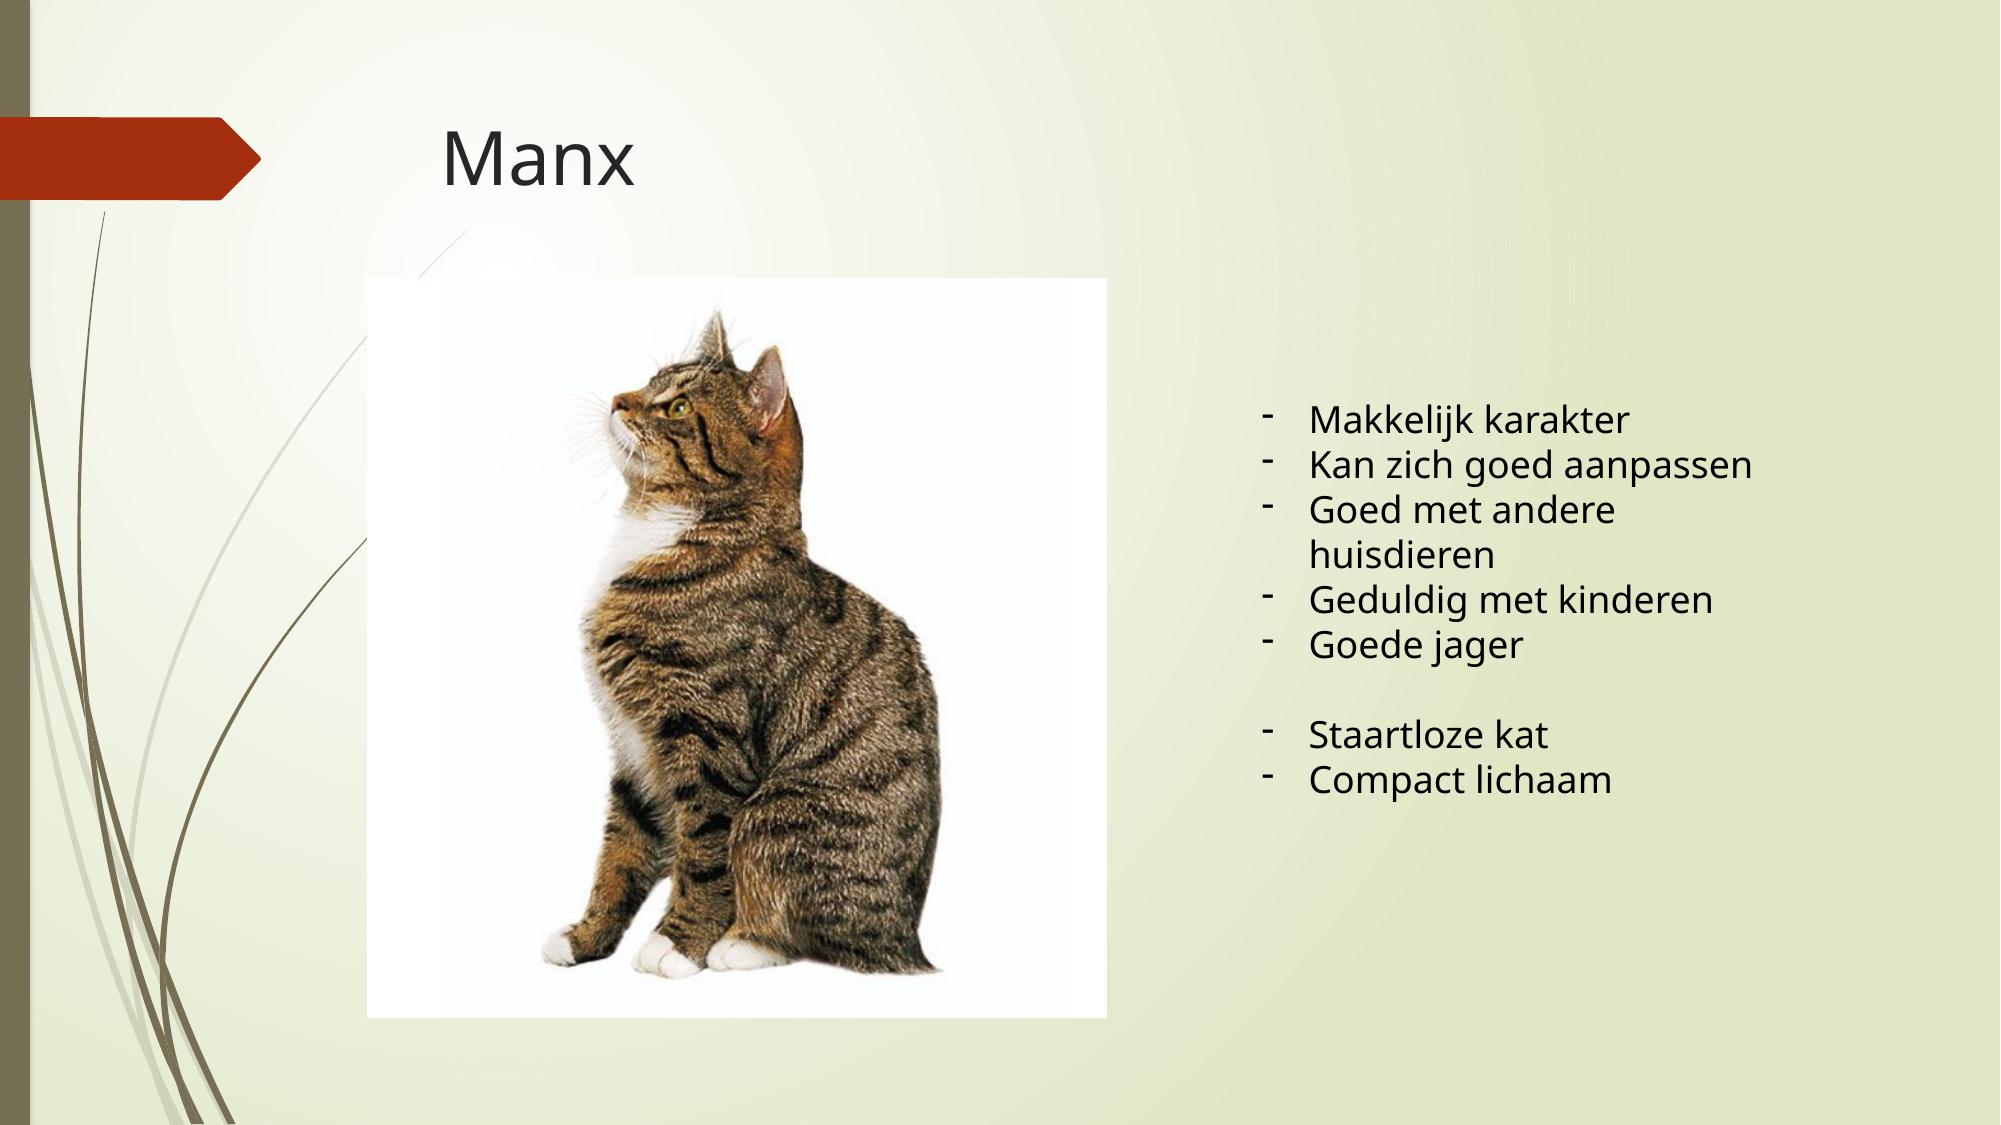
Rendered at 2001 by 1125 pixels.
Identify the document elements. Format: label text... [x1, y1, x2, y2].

text_box Makkelijk karakter Kan zich goed aanpassen Goed met andere huisdieren Geduldig met kinderen Goede jager Staartloze kat Compact lichaam [1246, 388, 1803, 854]
title Manx [425, 102, 1888, 313]
picture [366, 278, 1107, 1019]
